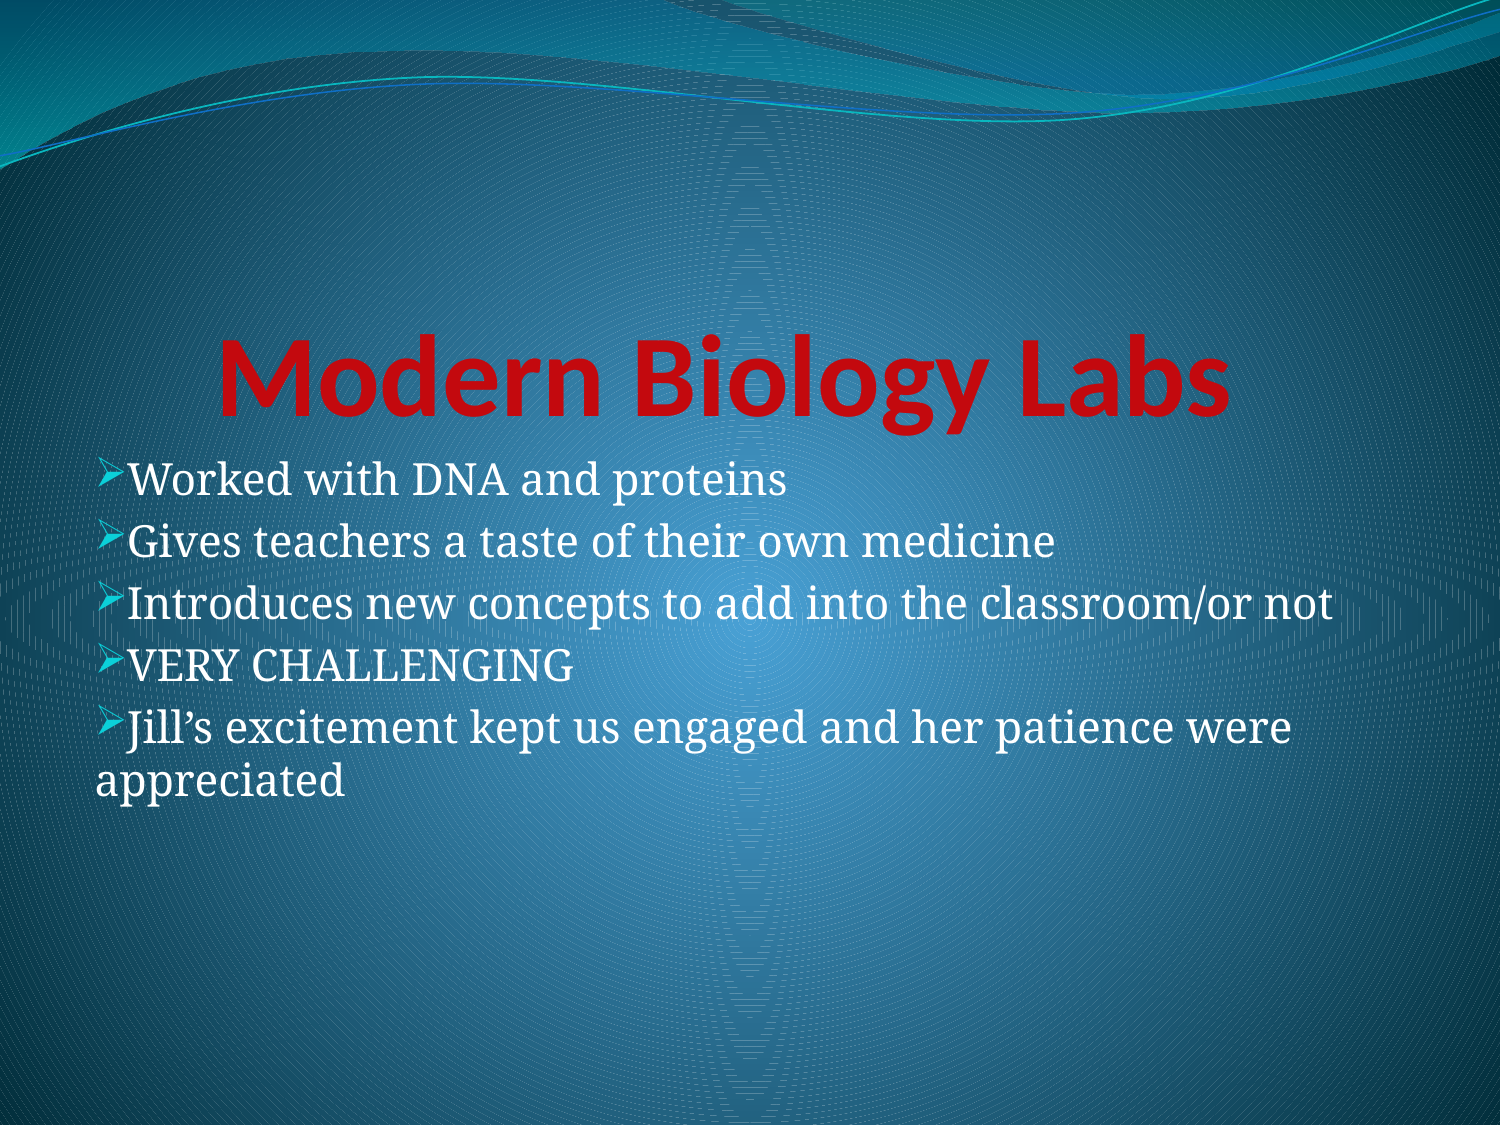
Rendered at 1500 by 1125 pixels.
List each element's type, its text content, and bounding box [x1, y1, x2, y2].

title Modern Biology Labs [86, 216, 1362, 440]
list Worked with DNA and proteins Gives teachers a taste of their own medicine Introduces new concepts to add into the classroom/or not VERY CHALLENGING Jill’s excitement kept us engaged and her patience were appreciated [86, 443, 1362, 863]
